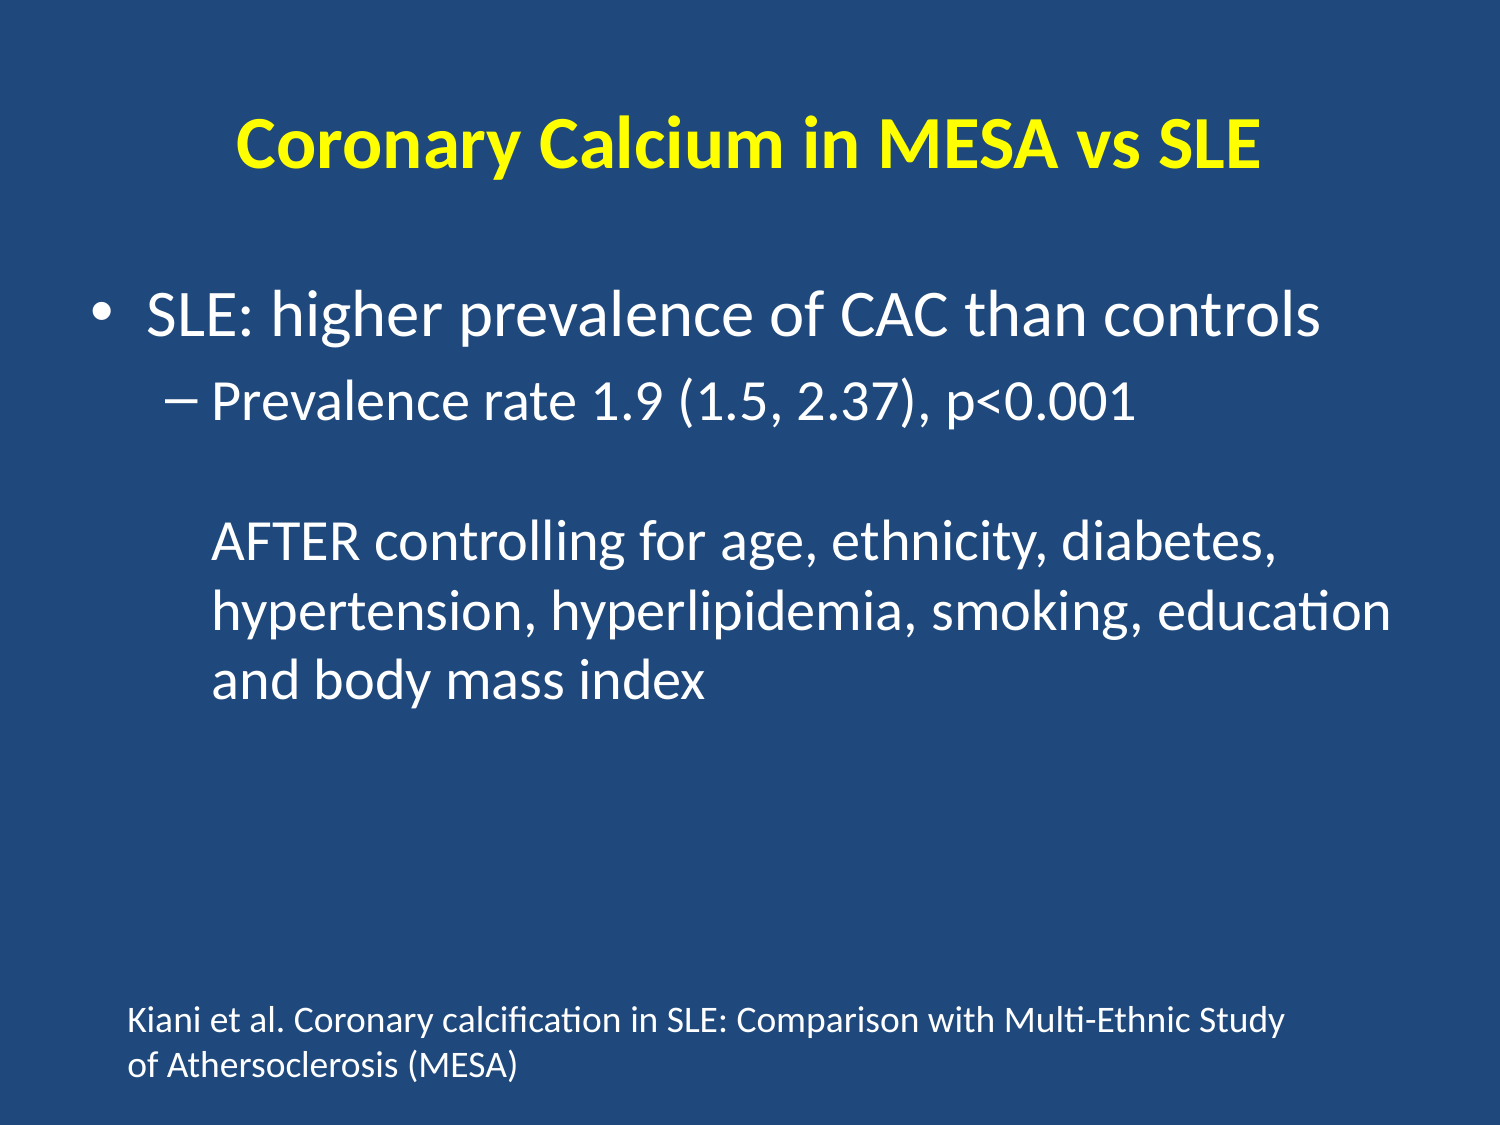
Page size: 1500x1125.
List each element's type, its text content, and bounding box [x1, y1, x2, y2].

title Coronary Calcium in MESA vs SLE [75, 45, 1425, 233]
list SLE: higher prevalence of CAC than controls Prevalence rate 1.9 (1.5, 2.37), p<0.001 AFTER controlling for age, ethnicity, diabetes, hypertension, hyperlipidemia, smoking, education and body mass index [75, 262, 1425, 1005]
text_box Kiani et al. Coronary calcification in SLE: Comparison with Multi-Ethnic Study of Athersoclerosis (MESA) [112, 987, 1313, 1093]
